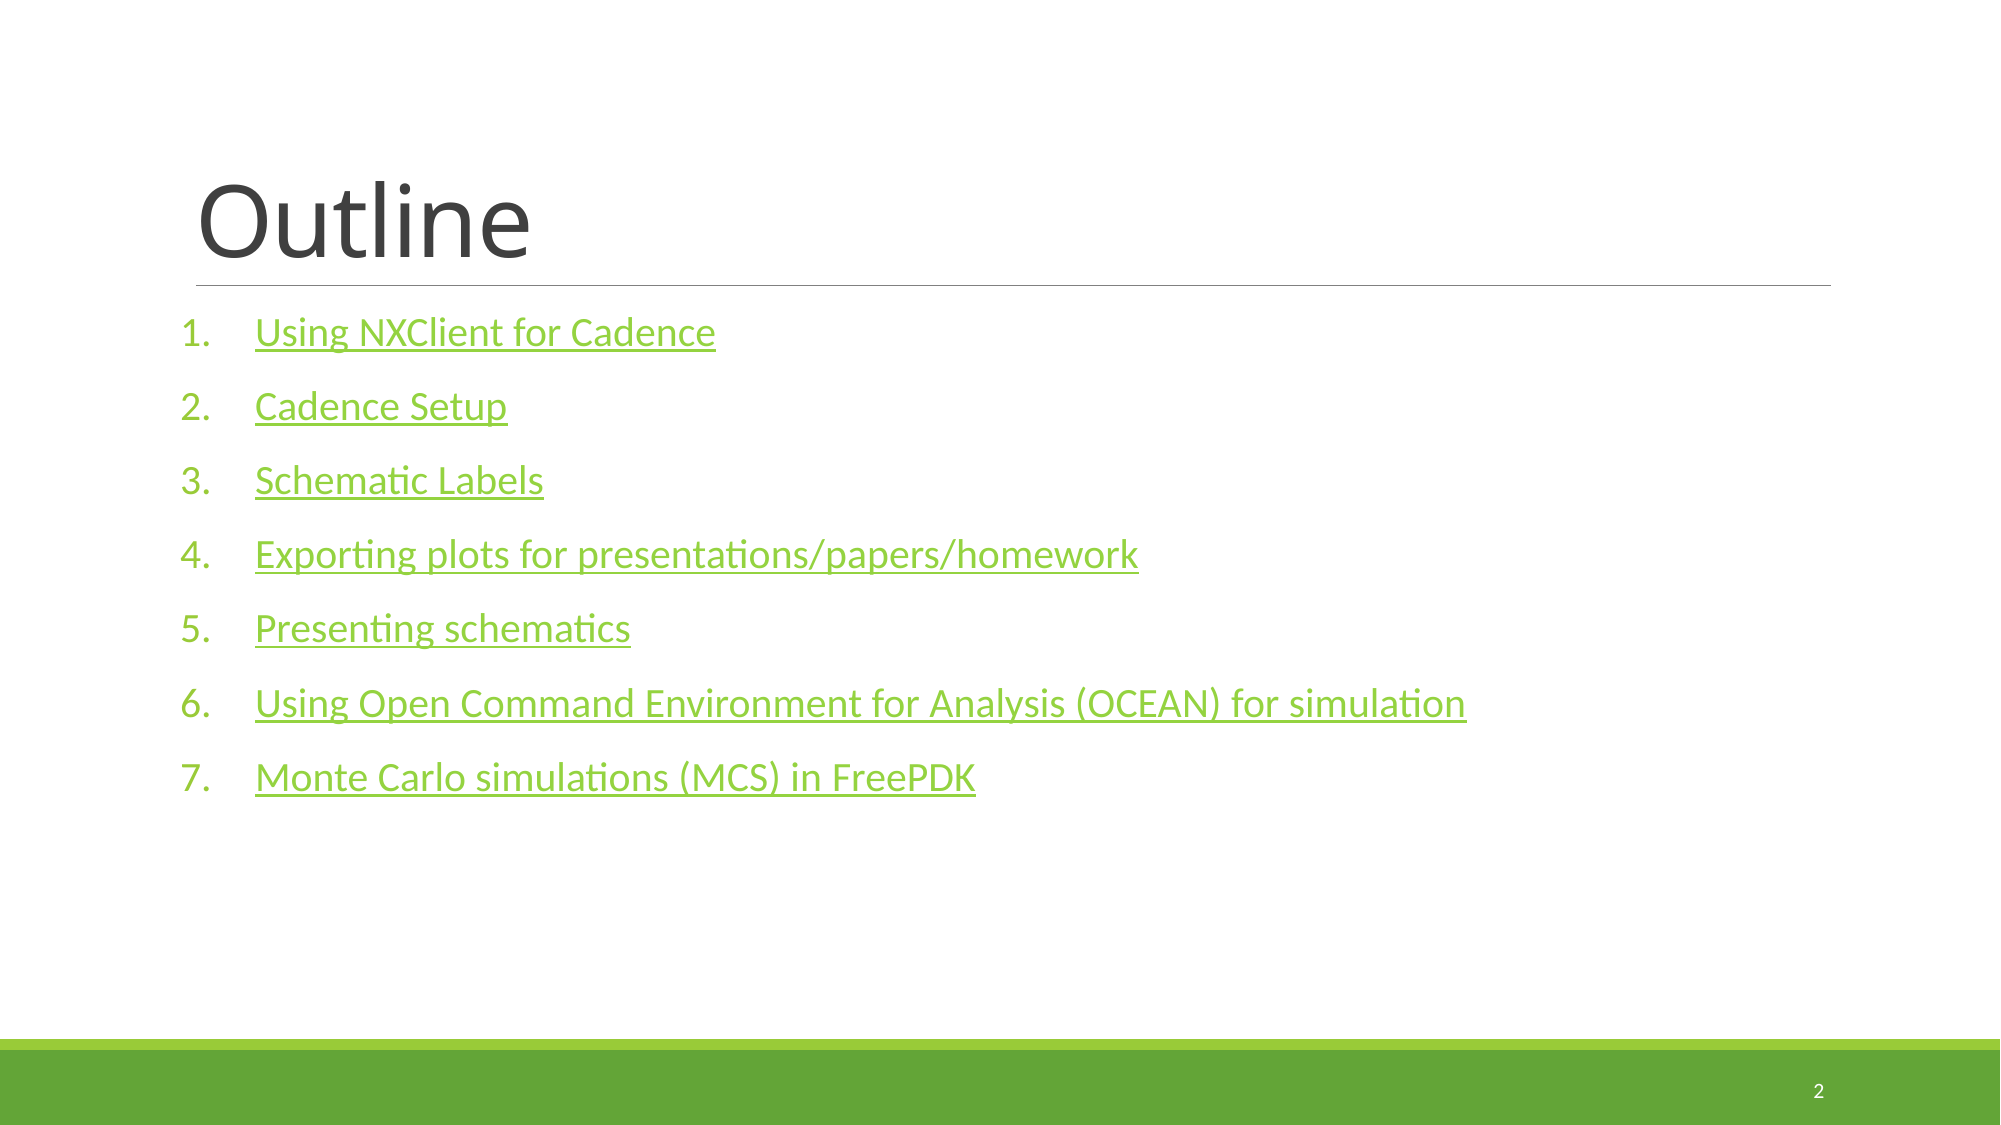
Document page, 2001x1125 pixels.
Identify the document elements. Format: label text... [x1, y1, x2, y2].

slide_number 2 [1624, 1059, 1840, 1120]
list Using NXClient for Cadence Cadence Setup Schematic Labels Exporting plots for presentations/papers/homework Presenting schematics Using Open Command Environment for Analysis (OCEAN) for simulation Monte Carlo simulations (MCS) in FreePDK [180, 302, 1830, 963]
title Outline [180, 47, 1830, 285]
